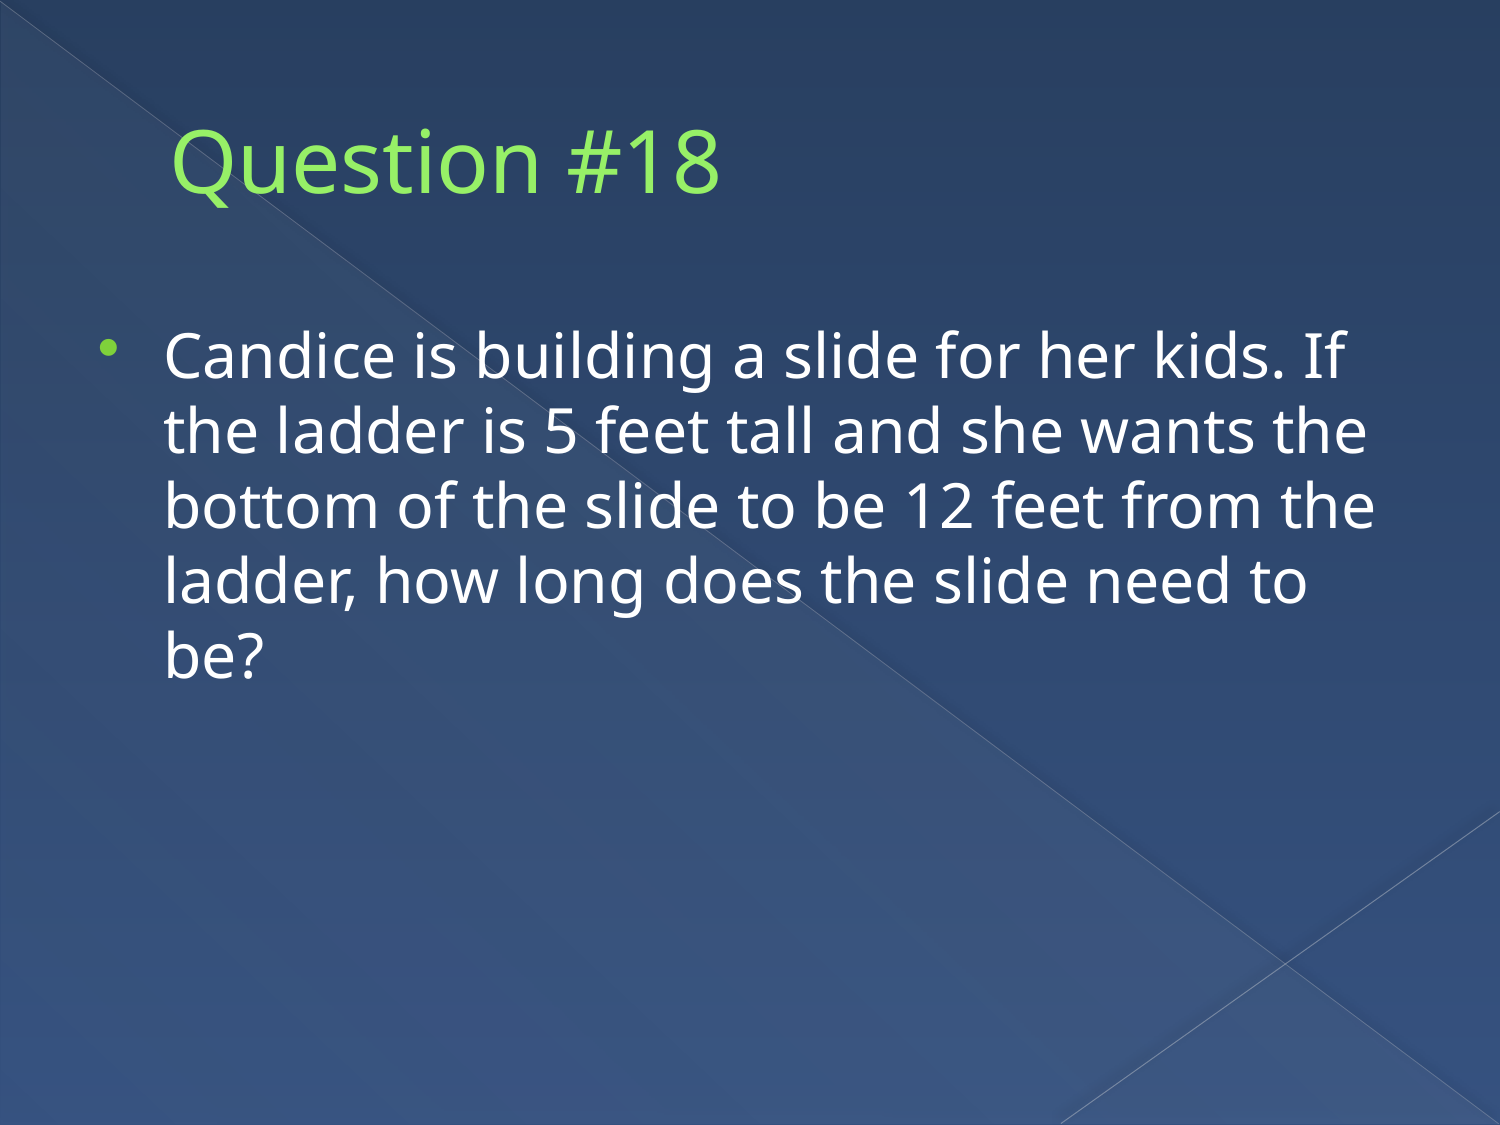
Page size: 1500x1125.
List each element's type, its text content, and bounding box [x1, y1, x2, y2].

title Question #18 [75, 43, 1425, 274]
list Candice is building a slide for her kids. If the ladder is 5 feet tall and she wants the bottom of the slide to be 12 feet from the ladder, how long does the slide need to be? [75, 308, 1425, 1059]
